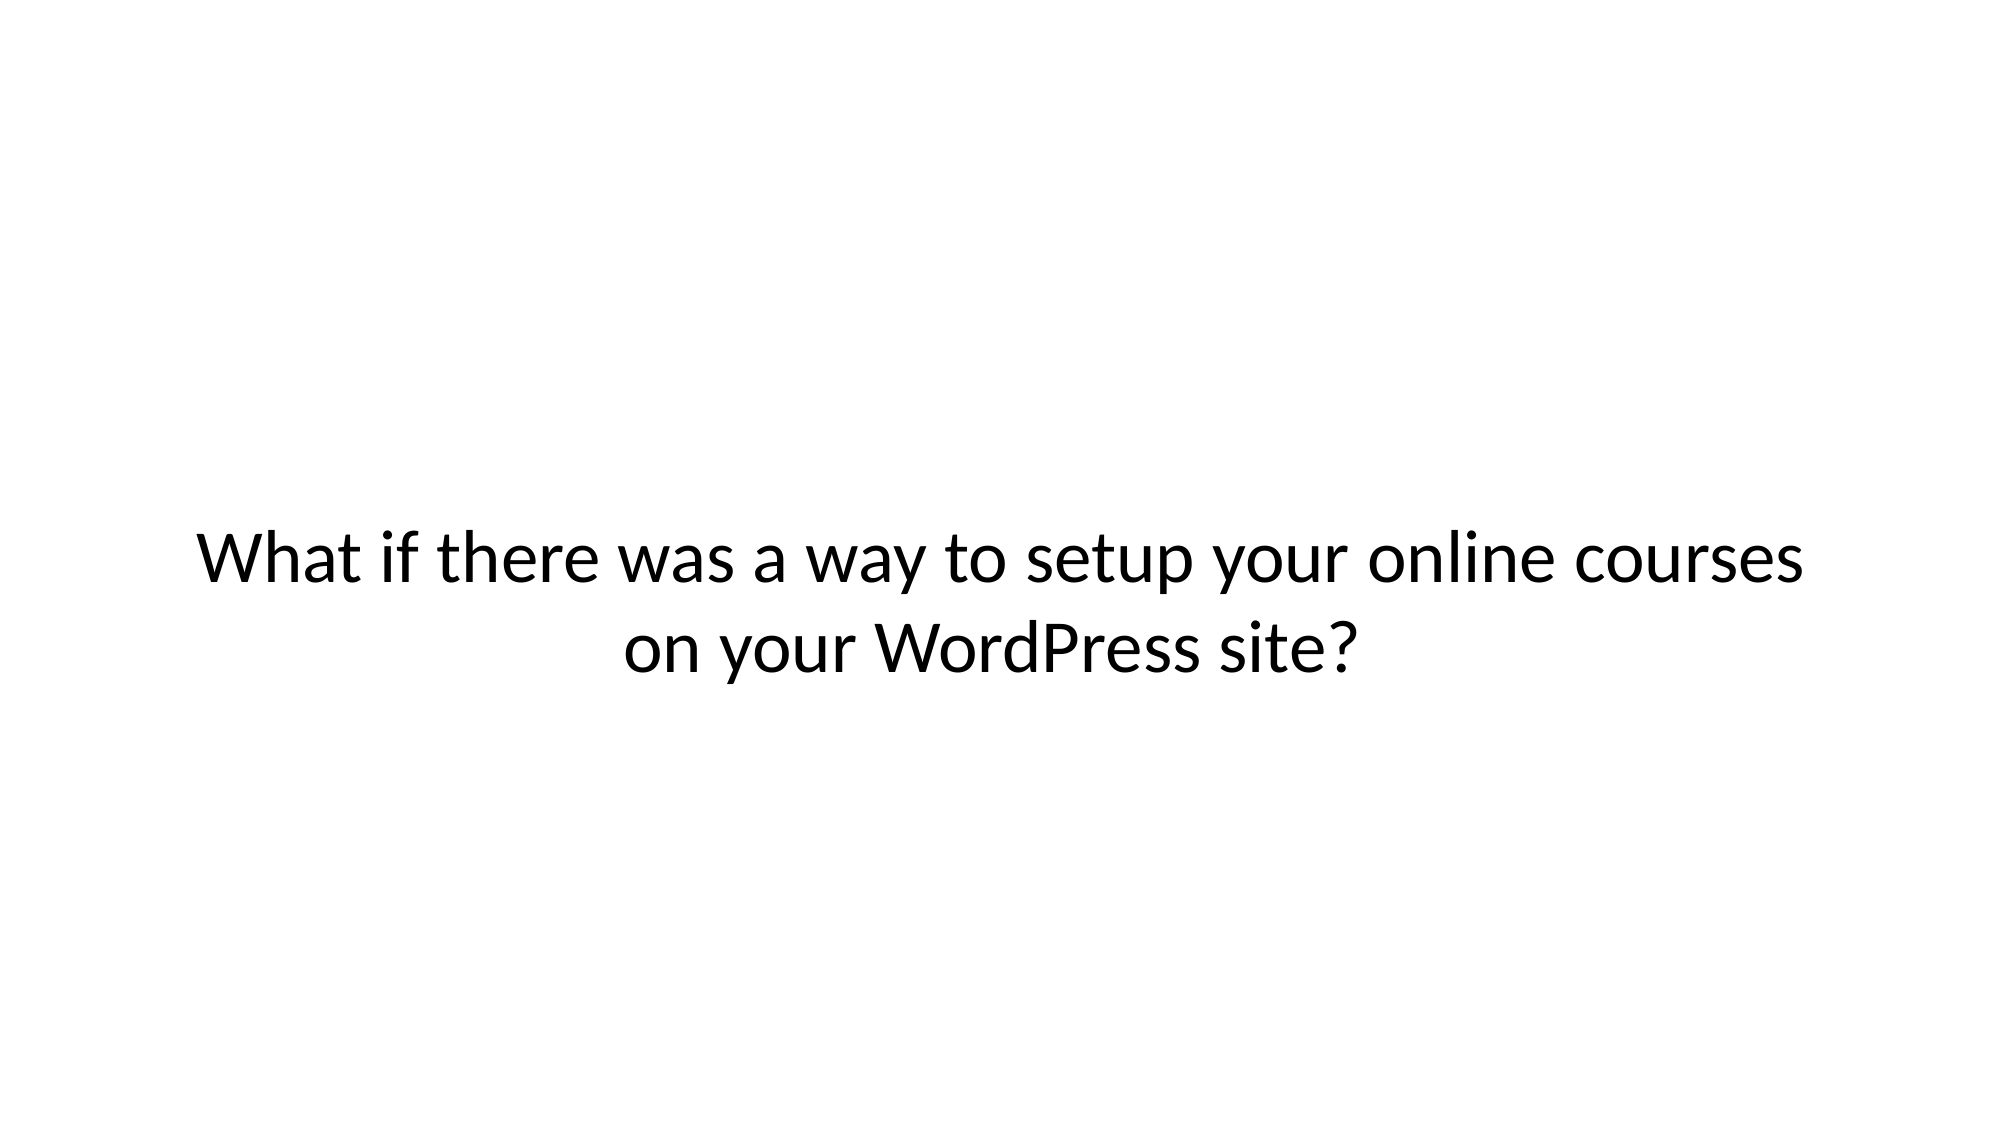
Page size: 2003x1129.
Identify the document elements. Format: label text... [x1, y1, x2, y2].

title What if there was a way to setup your online courses on your WordPress site? [150, 350, 1853, 844]
